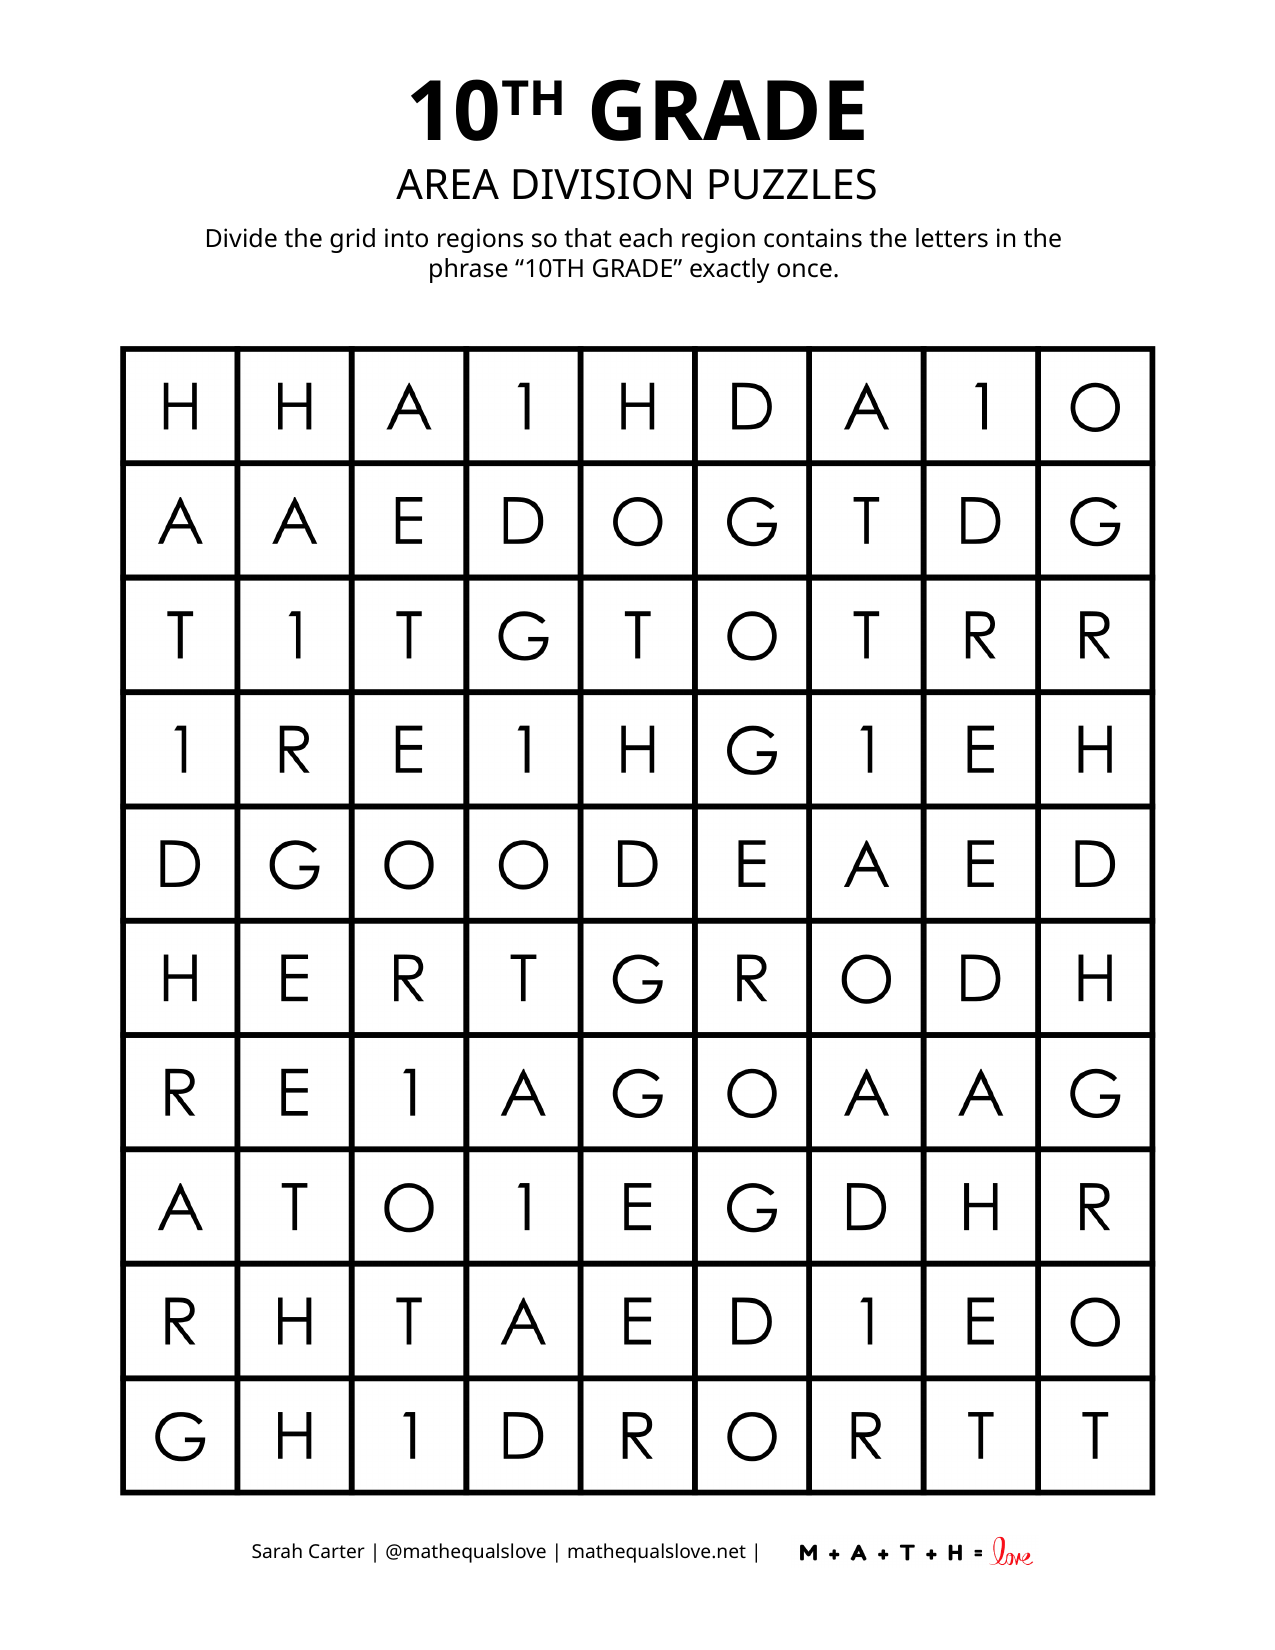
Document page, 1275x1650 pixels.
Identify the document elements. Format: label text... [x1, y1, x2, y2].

picture [116, 342, 1158, 1498]
text_box Sarah Carter | @mathequalslove | mathequalslove.net | [236, 1532, 1071, 1570]
picture [790, 1534, 1039, 1569]
text_box 10TH GRADE AREA DIVISION PUZZLES [77, 50, 1198, 214]
text_box Divide the grid into regions so that each region contains the letters in the phrase “10TH GRADE” exactly once. [0, 214, 1275, 290]
